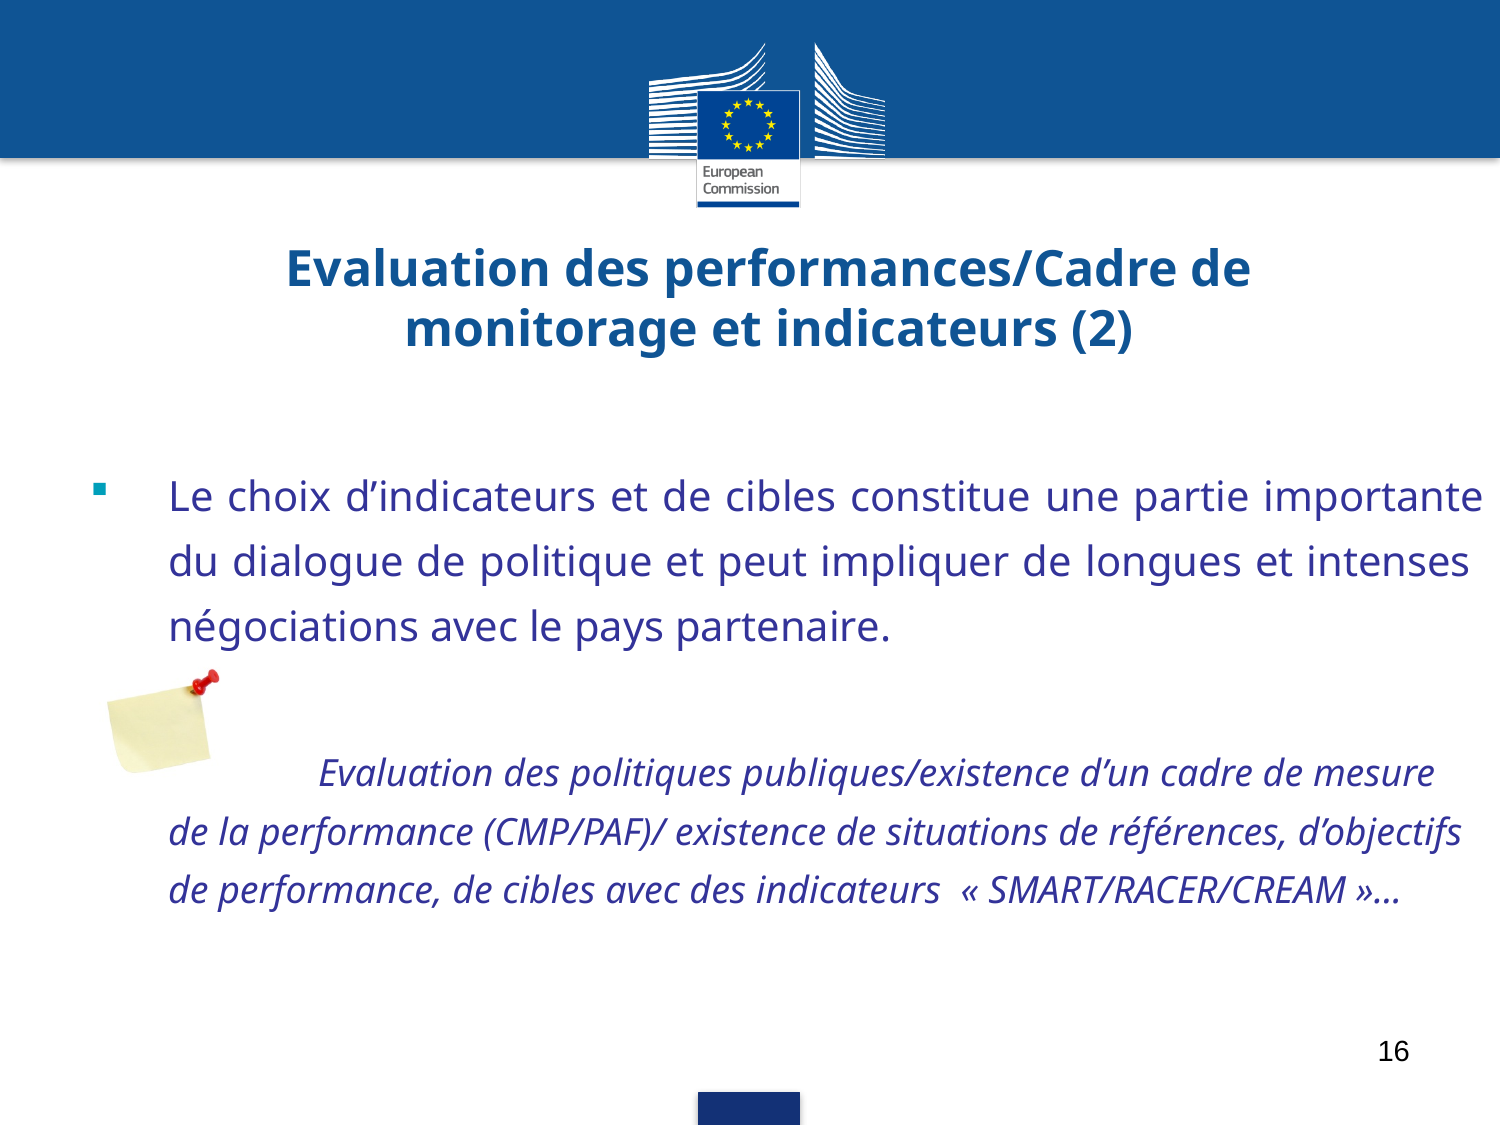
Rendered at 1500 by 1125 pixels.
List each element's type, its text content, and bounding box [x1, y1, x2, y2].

picture [649, 42, 885, 208]
slide_number 16 [1074, 1024, 1425, 1103]
title Evaluation des performances/Cadre de monitorage et indicateurs (2) [64, 219, 1416, 374]
list Le choix d’indicateurs et de cibles constitue une partie importante du dialogue de politique et peut impliquer de longues et intenses négociations avec le pays partenaire. Evaluation des politiques publiques/existence d’un cadre de mesure de la performance (CMP/PAF)/ existence de situations de références, d’objectifs de performance, de cibles avec des indicateurs « SMART/RACER/CREAM »... [0, 396, 1500, 1083]
picture [88, 656, 231, 788]
